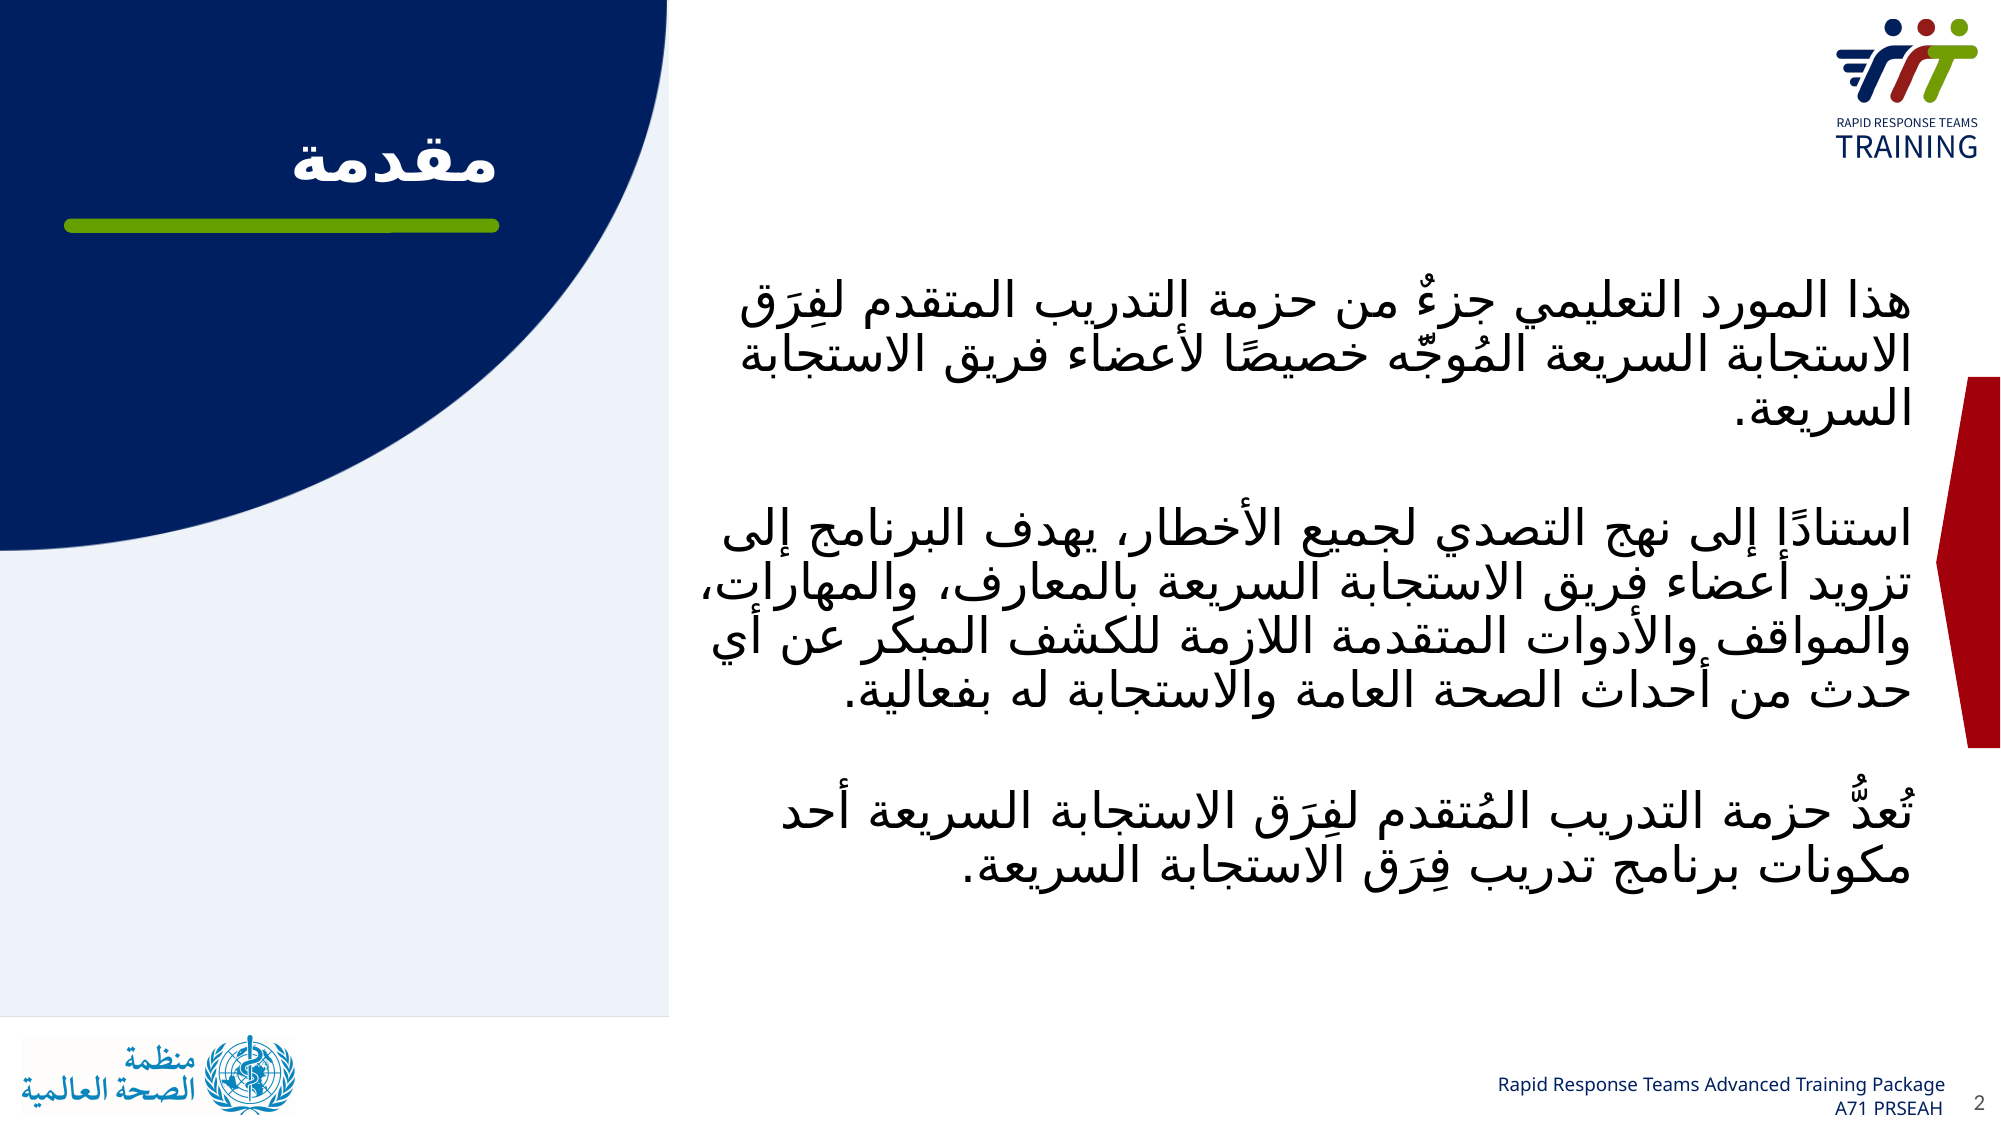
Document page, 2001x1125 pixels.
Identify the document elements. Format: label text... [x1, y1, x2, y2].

picture [0, 0, 669, 1018]
title مقدمة [0, 123, 501, 442]
picture [1835, 19, 1978, 167]
picture [252, 1050, 258, 1059]
slide_number 2 [1882, 1037, 1916, 1092]
picture [22, 1035, 295, 1115]
list هذا المورد التعليمي جزءٌ من حزمة التدريب المتقدم لفِرَق الاستجابة السريعة المُوجَّه خصيصًا لأعضاء فريق الاستجابة السريعة. استنادًا إلى نهج التصدي لجميع الأخطار، يهدف البرنامج إلى تزويد أعضاء فريق الاستجابة السريعة بالمعارف، والمهارات، والمواقف والأدوات المتقدمة اللازمة للكشف المبكر عن أي حدث من أحداث الصحة العامة والاستجابة له بفعالية. تُعدُّ حزمة التدريب المُتقدم لفِرَق الاستجابة السريعة أحد مكونات برنامج تدريب فِرَق الاستجابة السريعة. [678, 128, 1915, 1039]
text_box [63, 218, 500, 233]
